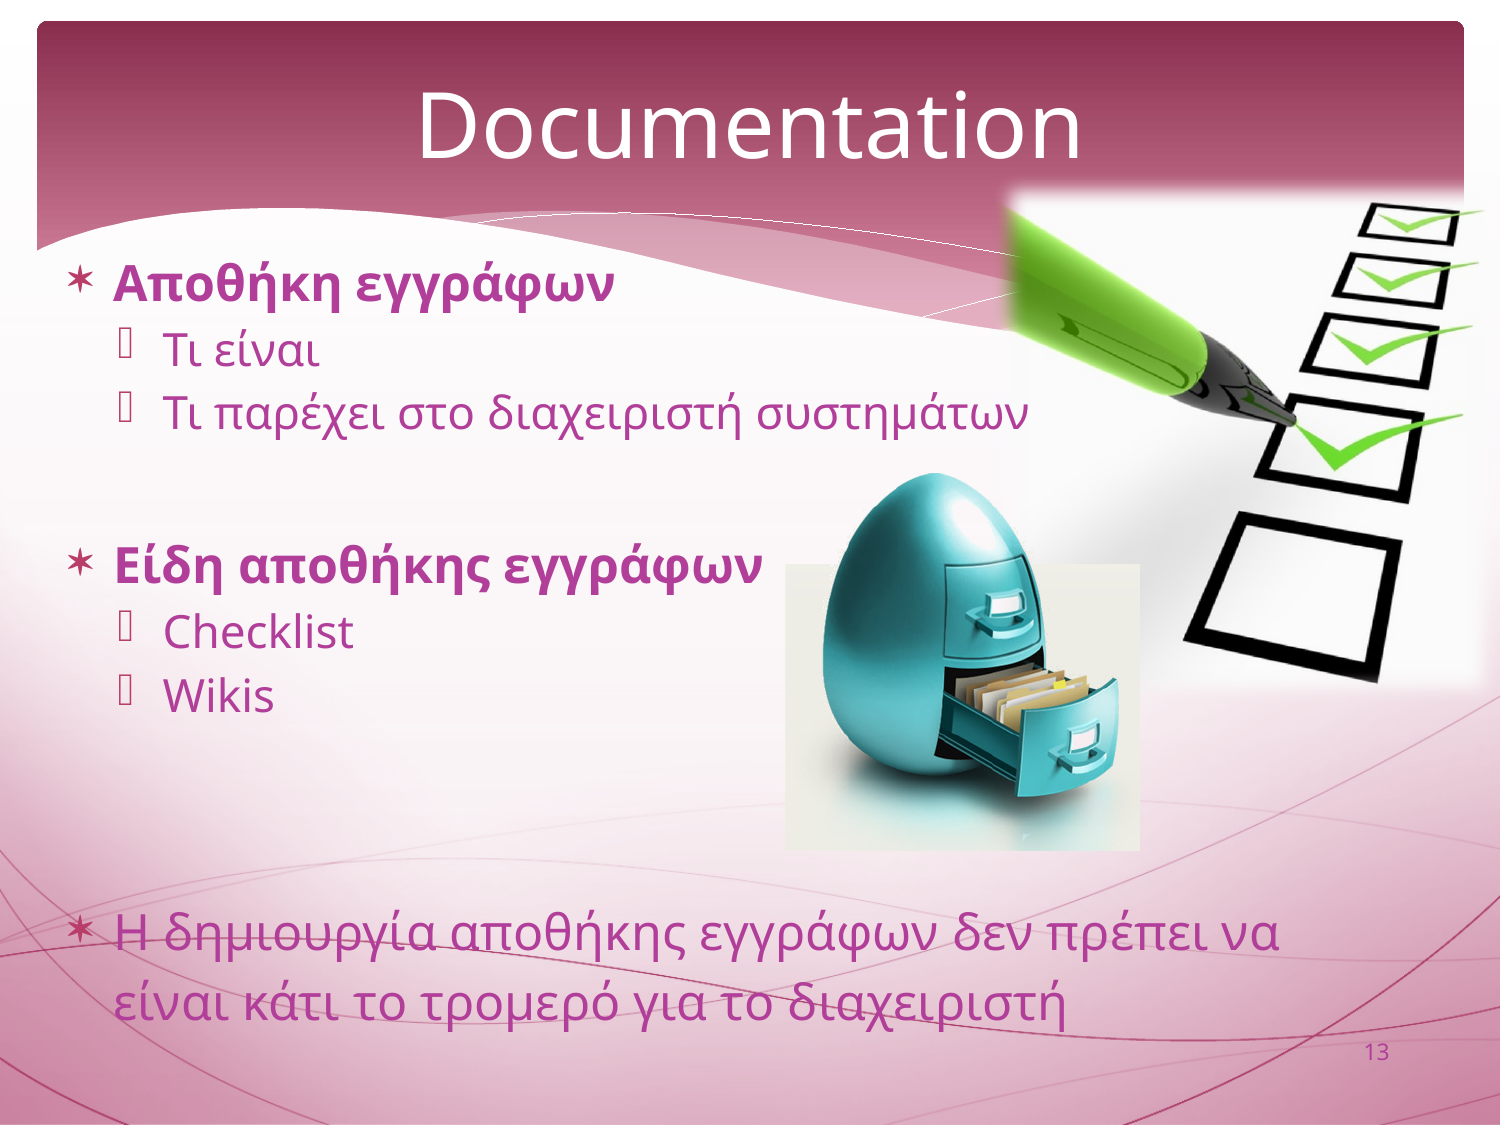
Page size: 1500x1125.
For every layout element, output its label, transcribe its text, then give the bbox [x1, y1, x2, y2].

slide_number 13 [1281, 1023, 1473, 1084]
picture [785, 172, 1500, 851]
title Documentation [75, 19, 1425, 225]
list Αποθήκη εγγράφων Τι είναι Τι παρέχει στο διαχειριστή συστημάτων Είδη αποθήκης εγγράφων Checklist Wikis Η δημιουργία αποθήκης εγγράφων δεν πρέπει να είναι κάτι το τρομερό για το διαχειριστή [53, 243, 1388, 1071]
